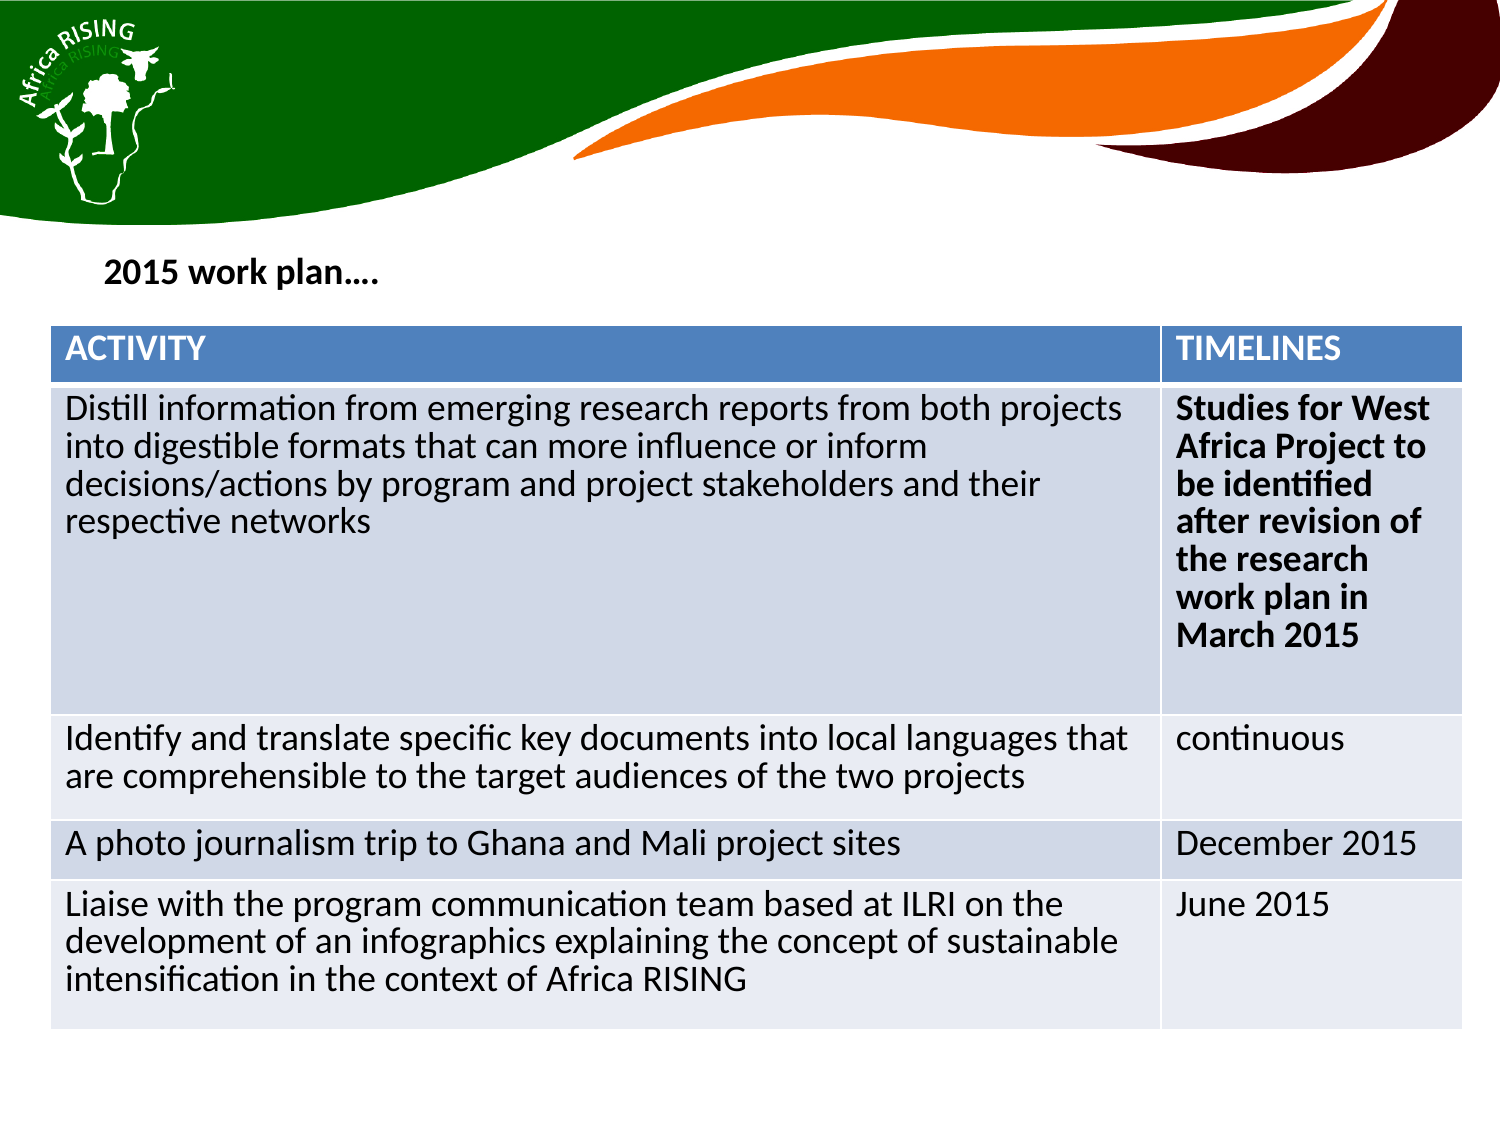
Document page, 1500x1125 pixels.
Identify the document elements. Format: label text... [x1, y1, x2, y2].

table_cell A photo journalism trip to Ghana and Mali project sites [51, 821, 1160, 879]
table_cell December 2015 [1162, 821, 1462, 879]
picture [0, 0, 1500, 226]
table_cell Studies for West Africa Project to be identified after revision of the research work plan in March 2015 [1162, 388, 1462, 714]
table_header ACTIVITY [51, 326, 1160, 382]
table_cell continuous [1162, 716, 1462, 819]
table_cell Identify and translate specific key documents into local languages that are comprehensible to the target audiences of the two projects [51, 716, 1160, 819]
table_cell June 2015 [1162, 881, 1462, 1029]
table_cell Liaise with the program communication team based at ILRI on the development of an infographics explaining the concept of sustainable intensification in the context of Africa RISING [51, 881, 1160, 1029]
table_header TIMELINES [1162, 326, 1462, 382]
text_box 2015 work plan…. [88, 239, 396, 300]
table_cell Distill information from emerging research reports from both projects into digestible formats that can more influence or inform decisions/actions by program and project stakeholders and their respective networks [51, 388, 1160, 714]
